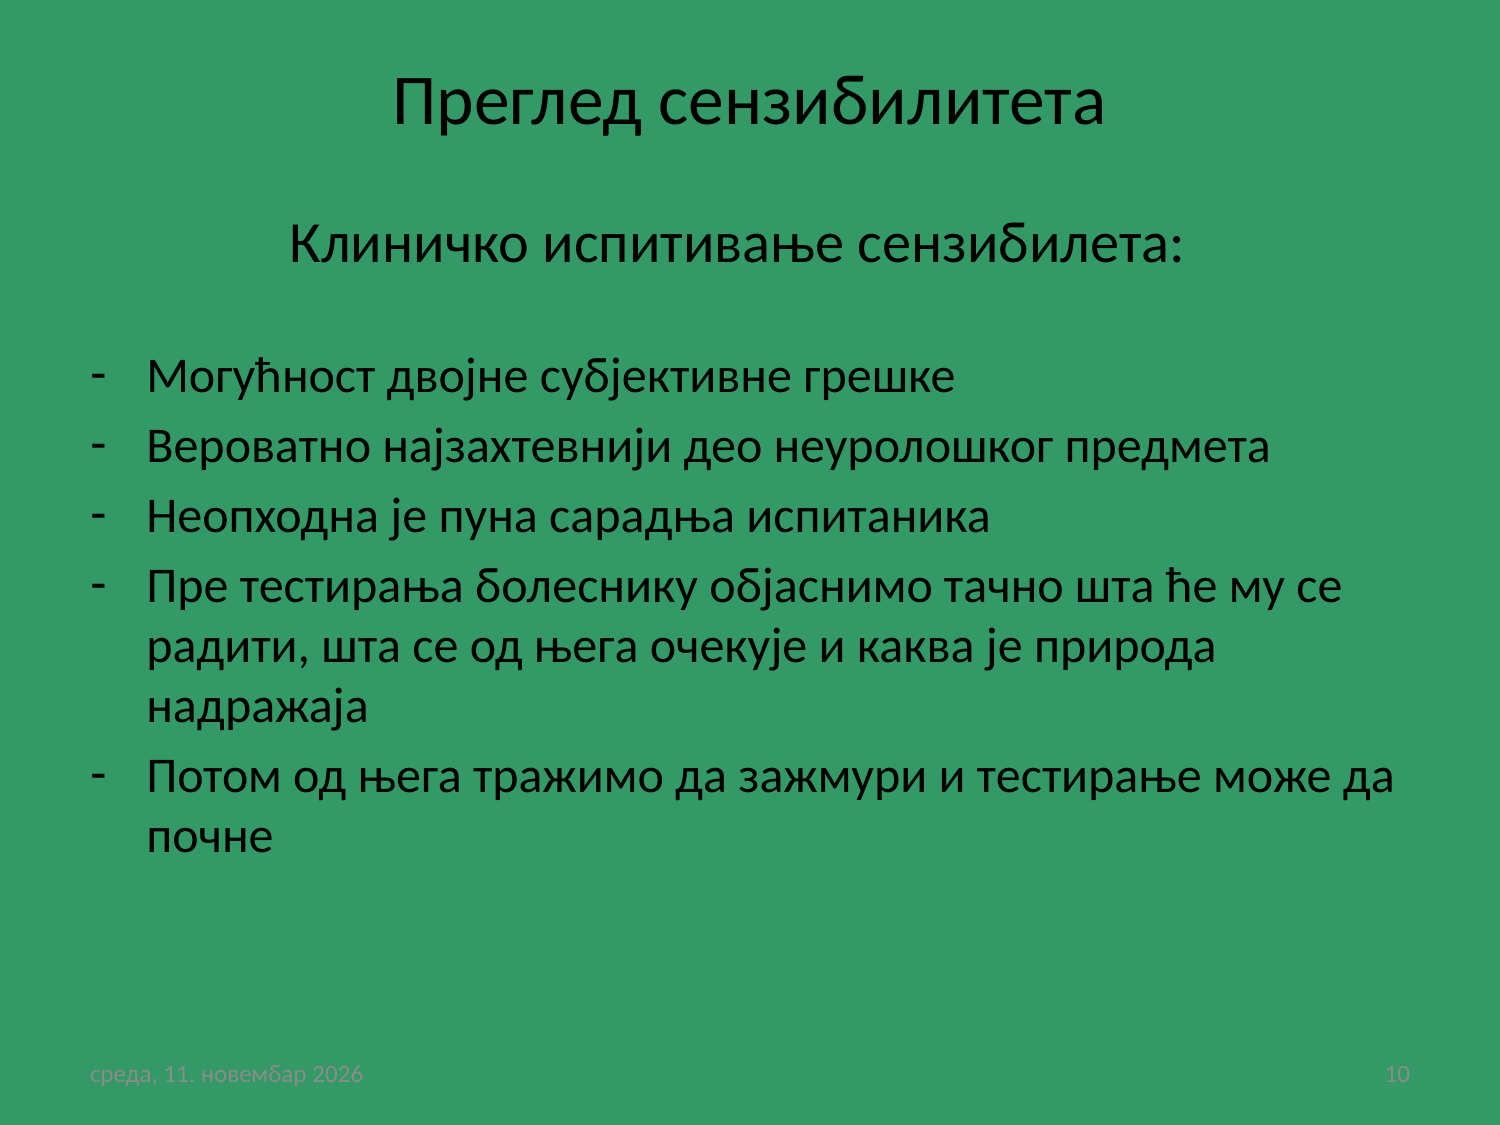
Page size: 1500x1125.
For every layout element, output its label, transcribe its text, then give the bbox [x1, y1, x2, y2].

slide_number 10 [1074, 1042, 1425, 1103]
title Преглед сензибилитета [75, 45, 1425, 196]
slide_number субота, 30. јануар 2021 [75, 1042, 425, 1103]
list Клиничко испитивање сензибилета: Могућност двојне субјективне грешке Вероватно најзахтевнији део неуролошког предмета Неопходна је пуна сарадња испитаника Пре тестирања болеснику објаснимо тачно шта ће му се радити, шта се од њега очекује и каква је природа надражаја Потом од њега тражимо да зажмури и тестирање може да почне [75, 196, 1425, 1005]
